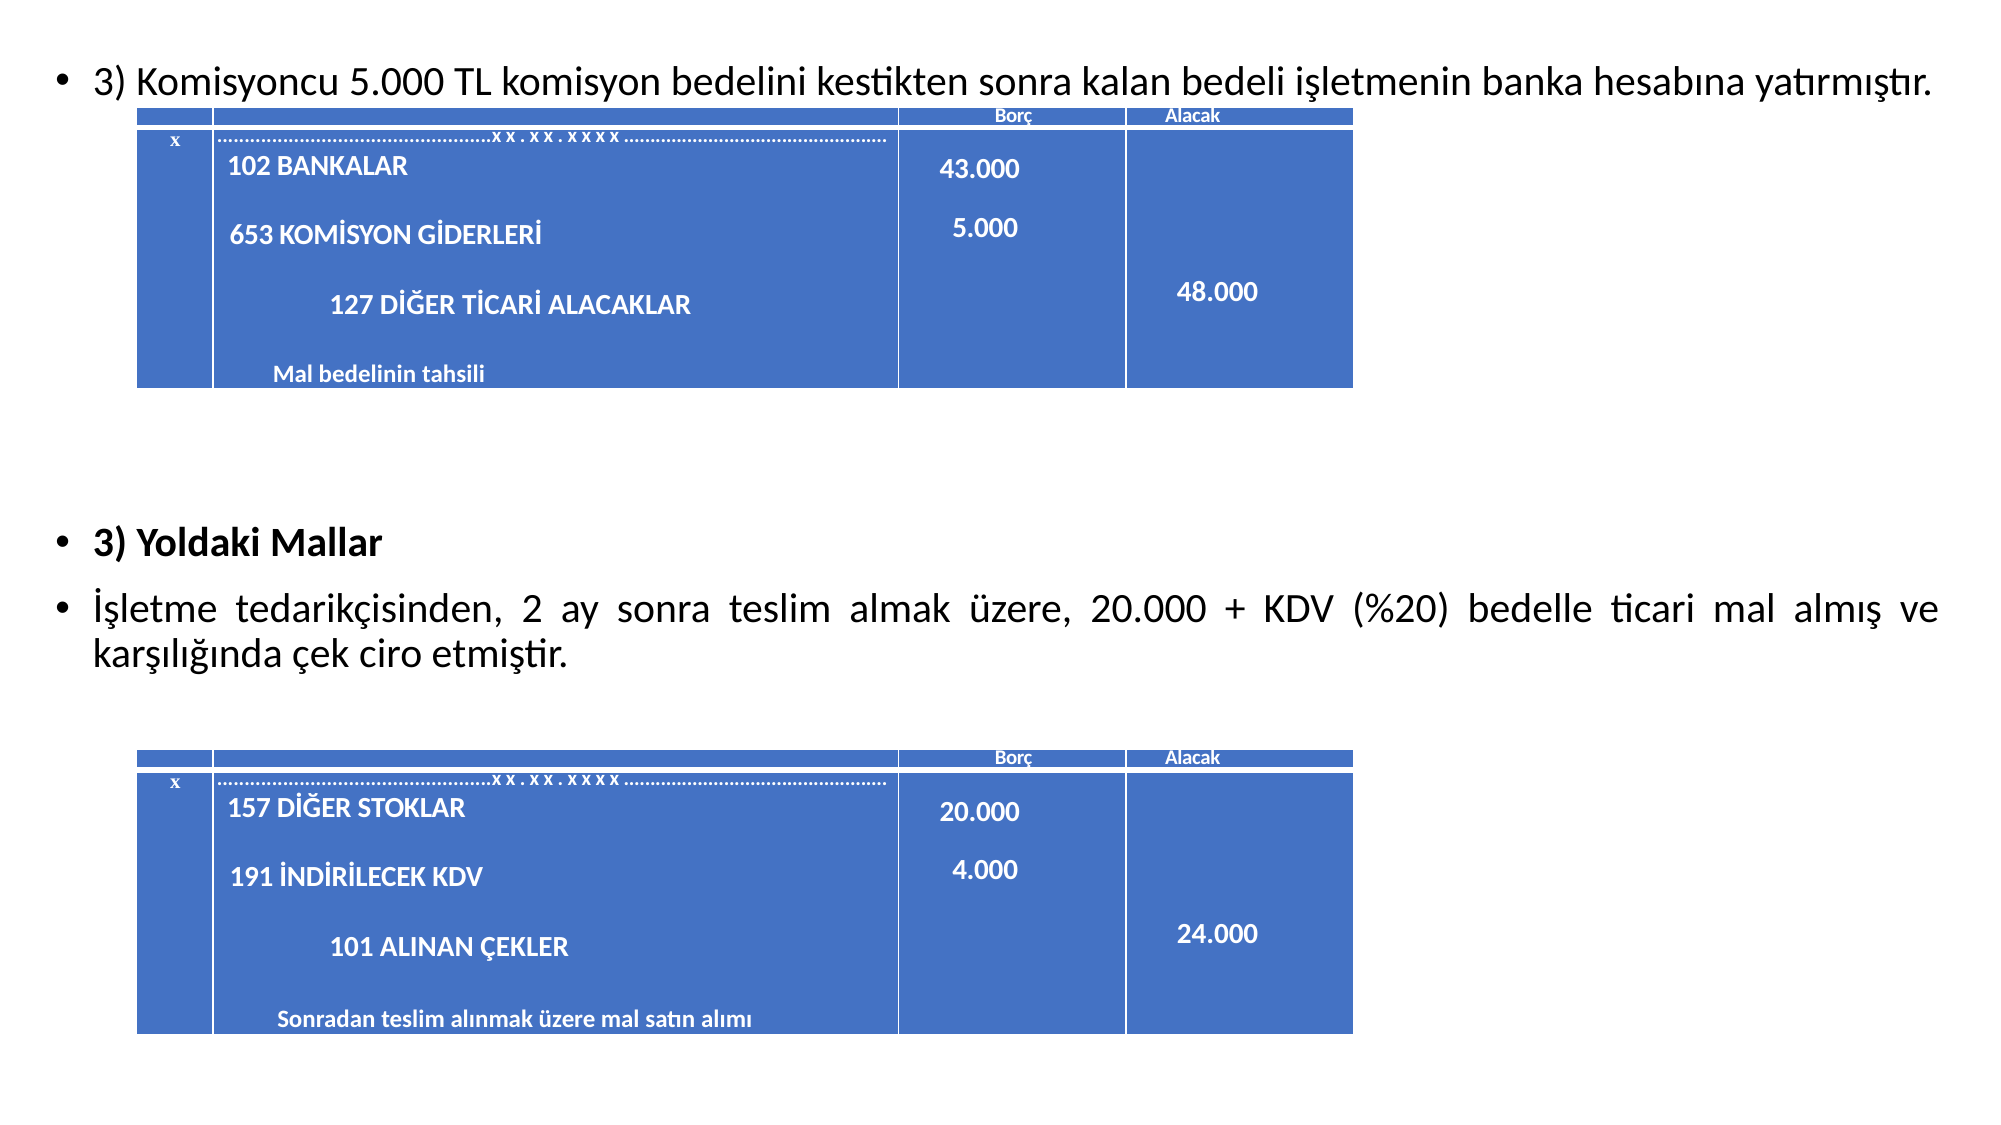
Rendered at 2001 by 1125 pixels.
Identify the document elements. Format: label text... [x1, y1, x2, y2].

list 3) Komisyoncu 5.000 TL komisyon bedelini kestikten sonra kalan bedeli işletmenin banka hesabına yatırmıştır. 3) Yoldaki Mallar İşletme tedarikçisinden, 2 ay sonra teslim almak üzere, 20.000 + KDV (%20) bedelle ticari mal almış ve karşılığında çek ciro etmiştir. [40, 51, 1956, 1125]
table_cell x [137, 773, 212, 1034]
table_cell 43.000 5.000 [899, 130, 1125, 388]
table_header [214, 750, 898, 767]
table_cell 24.000 [1127, 773, 1353, 1034]
table_header Borç [899, 750, 1125, 767]
table_cell 48.000 [1127, 130, 1353, 388]
table_cell ..................................................xx.xx.xxxx.................................................. 157 DİĞER STOKLAR 191 İNDİRİLECEK KDV 101 ALINAN ÇEKLER Sonradan teslim alınmak üzere mal satın alımı [214, 773, 898, 1034]
table_header [137, 750, 212, 767]
table_header [214, 108, 898, 125]
table_header Borç [899, 108, 1125, 125]
table_header [137, 108, 212, 125]
table_cell x [137, 130, 212, 388]
table_cell ..................................................xx.xx.xxxx.................................................. 102 BANKALAR 653 KOMİSYON GİDERLERİ 127 DİĞER TİCARİ ALACAKLAR Mal bedelinin tahsili [214, 130, 898, 388]
table_header Alacak [1127, 108, 1353, 125]
table_cell 20.000 4.000 [899, 773, 1125, 1034]
table_header Alacak [1127, 750, 1353, 767]
